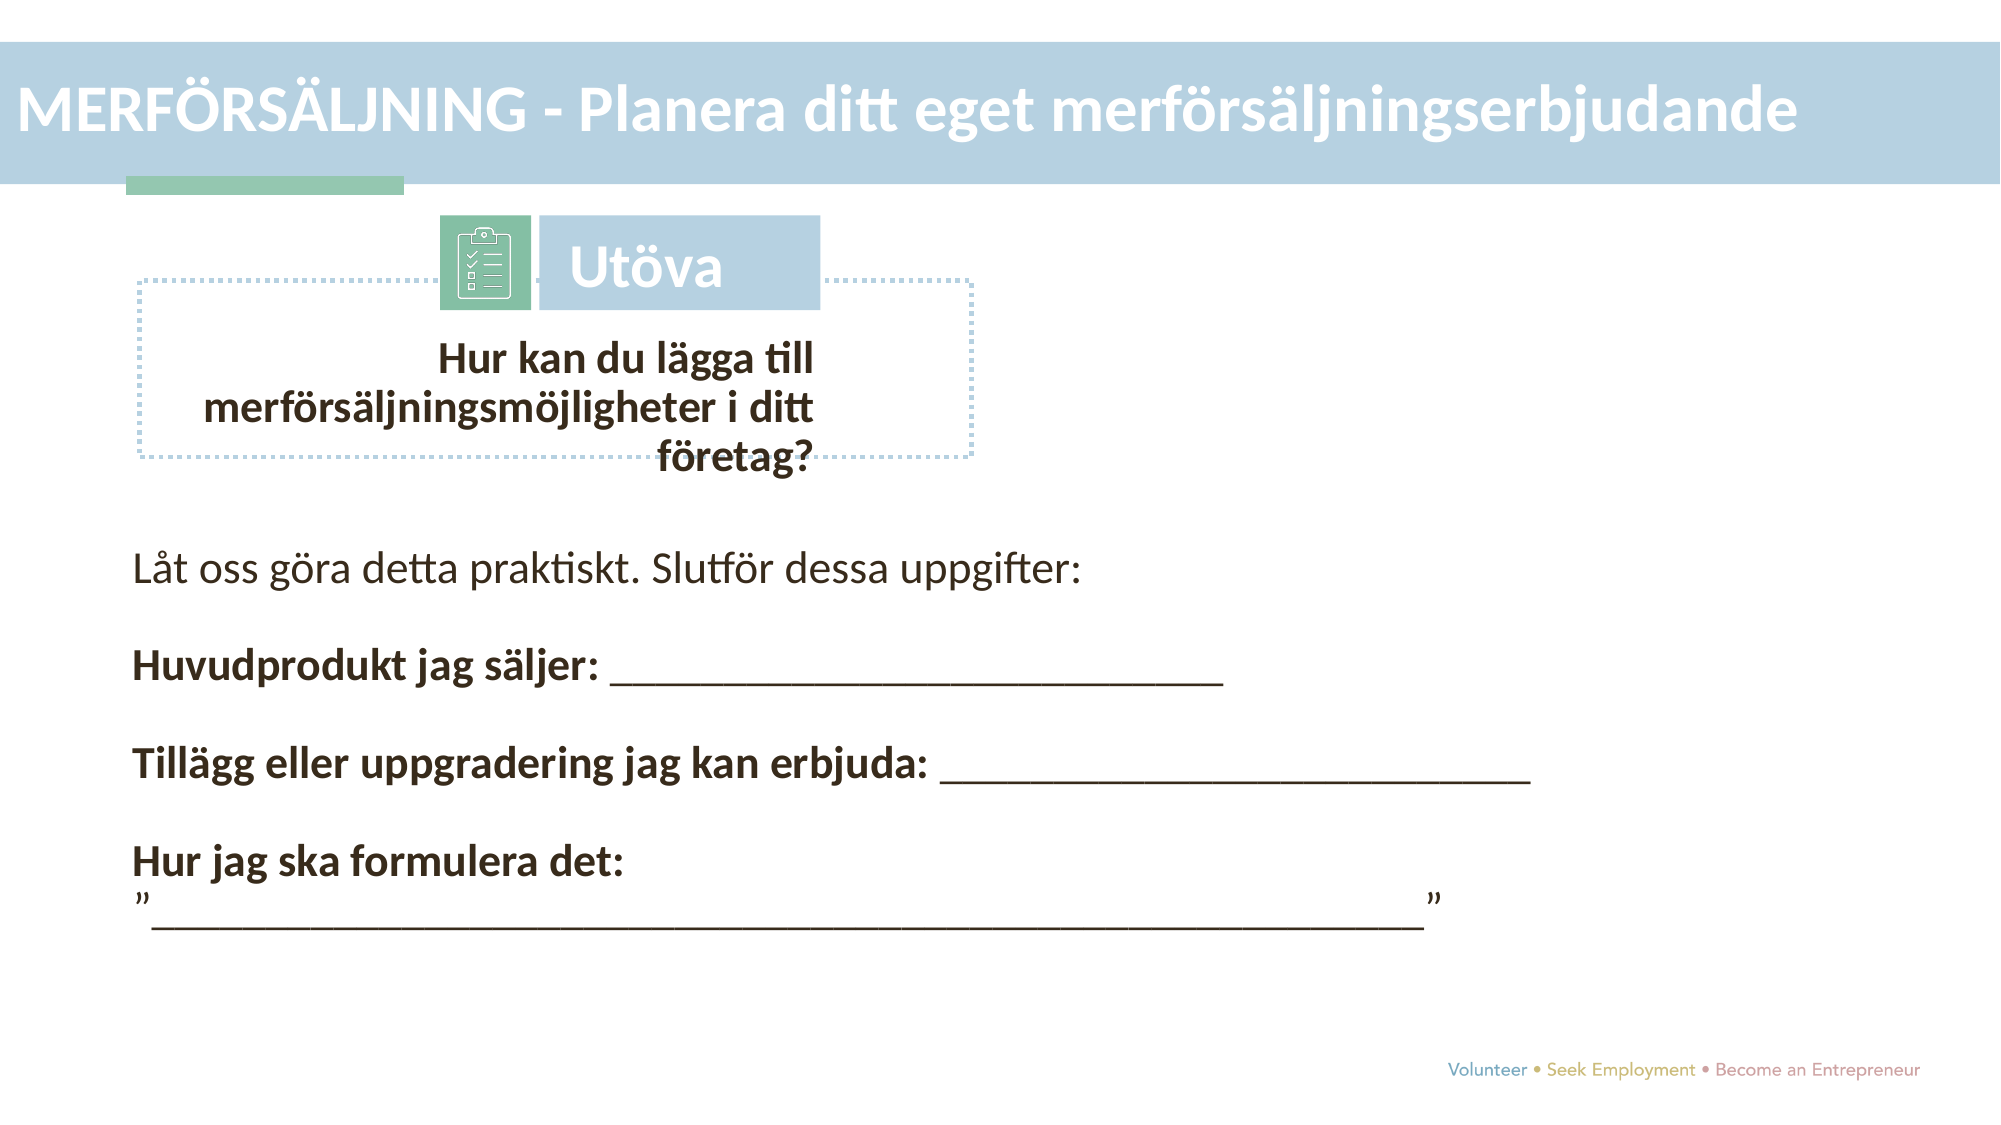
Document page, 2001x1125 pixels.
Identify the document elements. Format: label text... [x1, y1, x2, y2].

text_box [440, 215, 898, 311]
list MERFÖRSÄLJNING - Planera ditt eget merförsäljningserbjudande [1, 51, 1950, 170]
text_box Hur kan du lägga till merförsäljningsmöjligheter i ditt företag? [117, 326, 831, 455]
text_box [138, 279, 972, 458]
list Låt oss göra detta praktiskt. Slutför dessa uppgifter: Huvudprodukt jag säljer: ___________________________ Tillägg eller uppgradering jag kan erbjuda: __________________________ Hur jag ska formulera det: ”________________________________________________________” [117, 487, 1883, 1125]
picture [1883, 1046, 1971, 1103]
